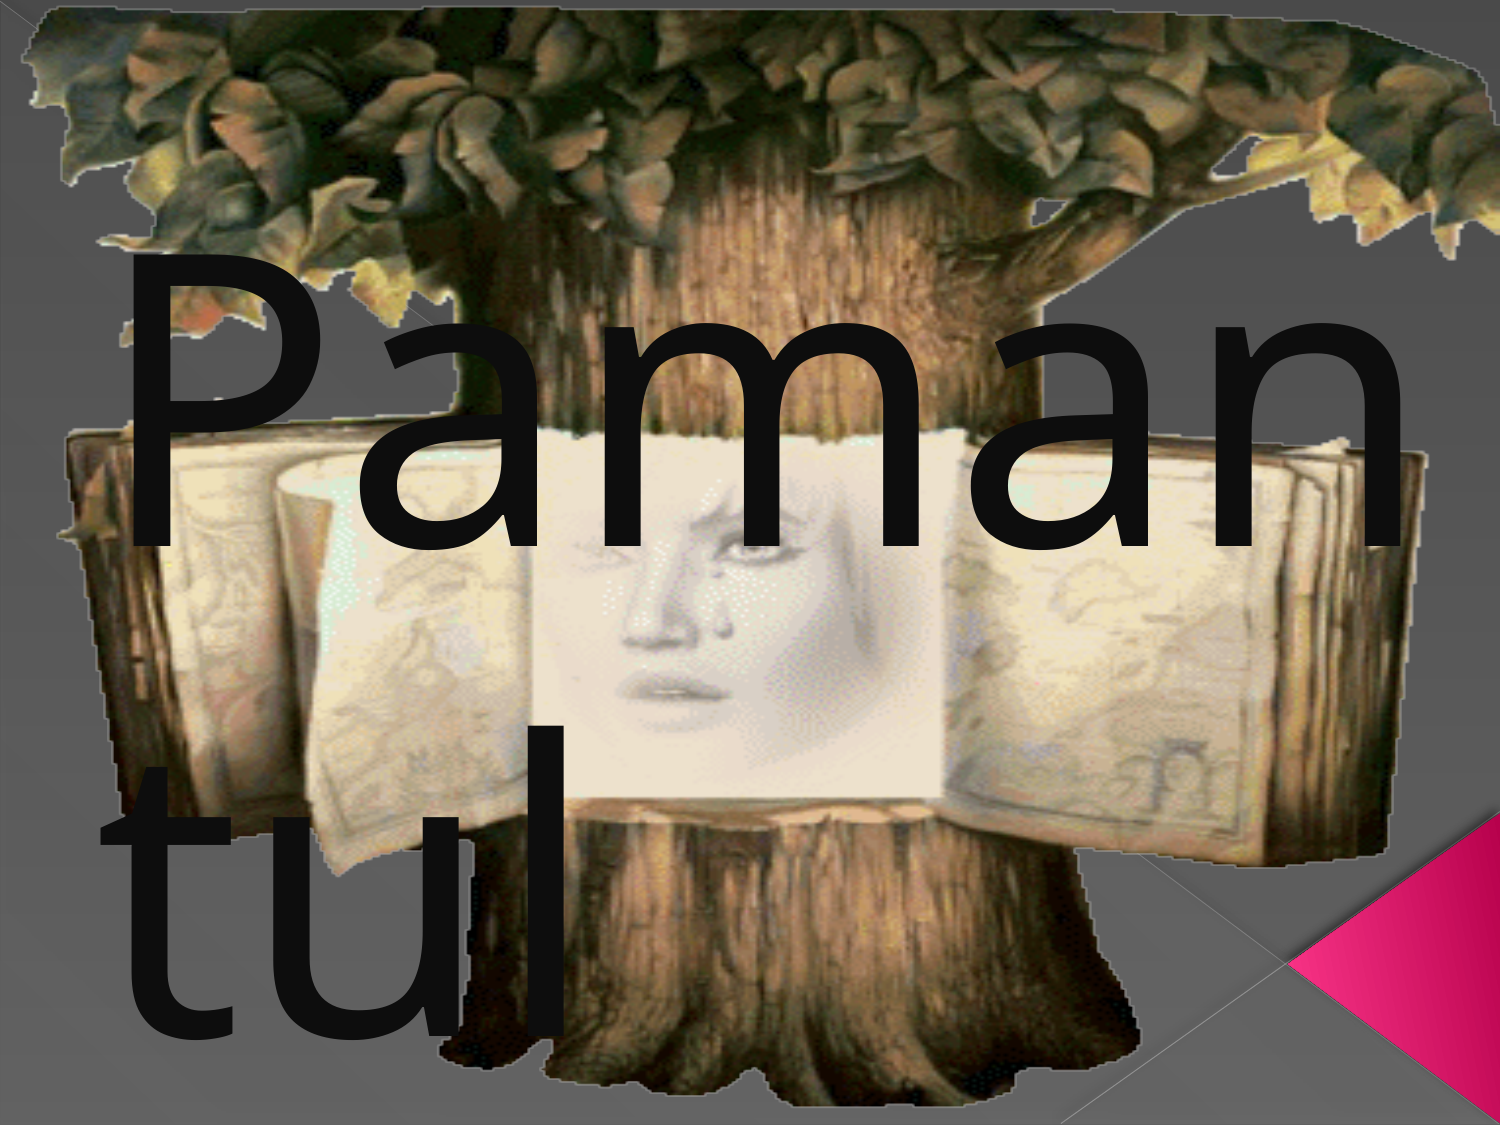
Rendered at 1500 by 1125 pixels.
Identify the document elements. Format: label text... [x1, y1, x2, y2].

title Pamantul [0, 0, 1500, 1125]
